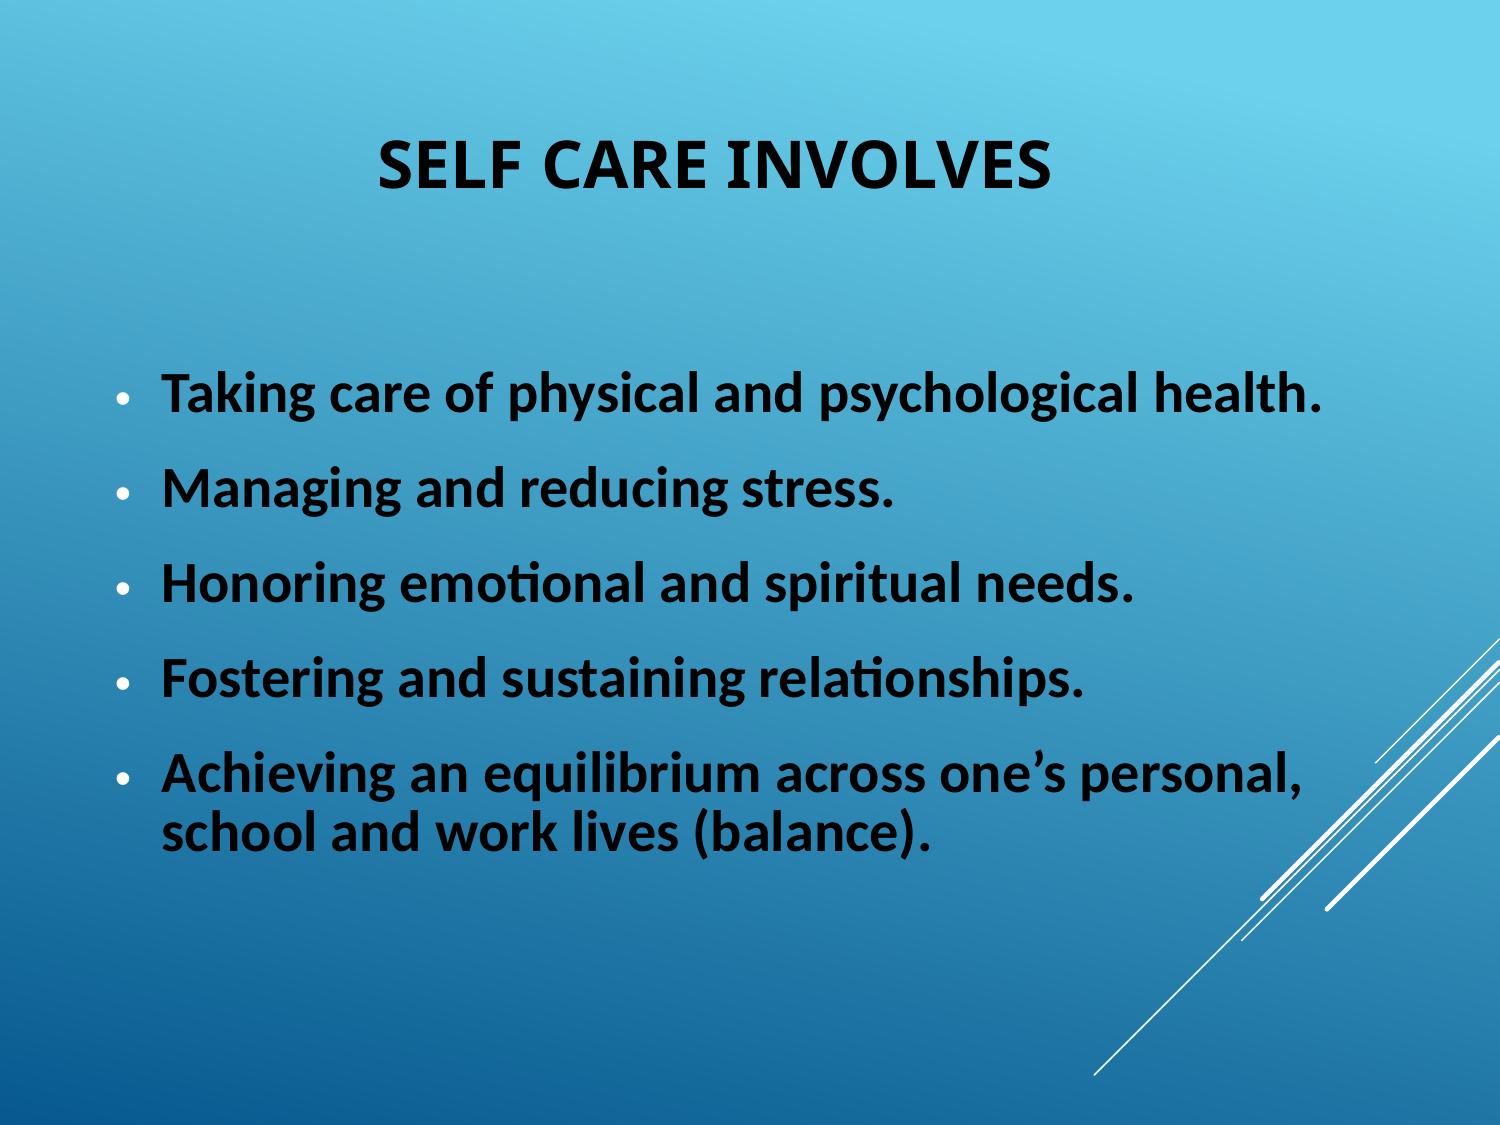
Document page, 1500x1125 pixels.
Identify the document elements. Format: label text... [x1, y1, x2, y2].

title Self Care Involves [362, 75, 1150, 250]
list Taking care of physical and psychological health. Managing and reducing stress. Honoring emotional and spiritual needs. Fostering and sustaining relationships. Achieving an equilibrium across one’s personal, school and work lives (balance). [99, 299, 1350, 1025]
